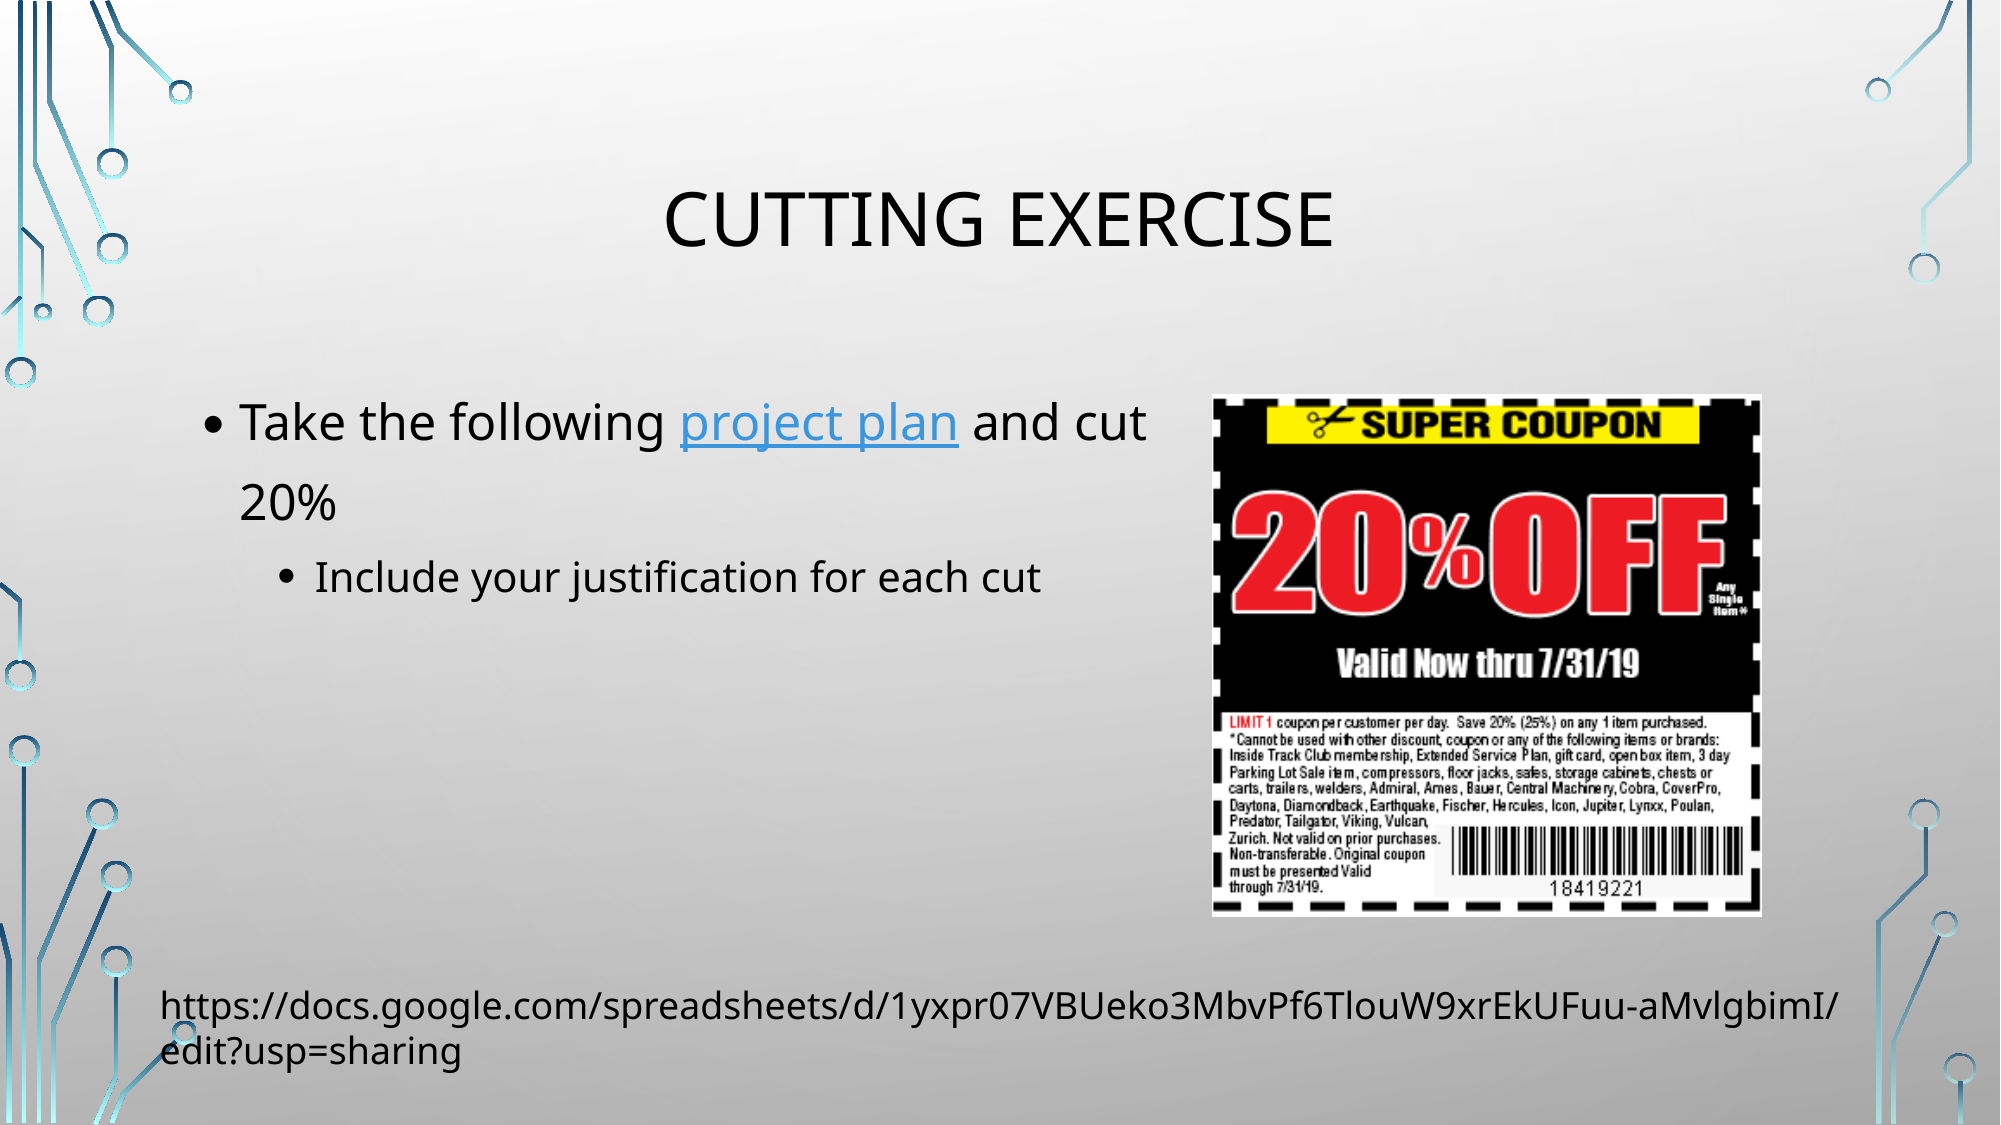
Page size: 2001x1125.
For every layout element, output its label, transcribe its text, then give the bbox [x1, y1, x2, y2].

text_box https://docs.google.com/spreadsheets/d/1yxpr07VBUeko3MbvPf6TlouW9xrEkUFuu-aMvlgbimI/edit?usp=sharing [144, 974, 1901, 1080]
title Cutting exercise [187, 101, 1813, 344]
picture [1212, 394, 1763, 917]
list Take the following project plan and cut 20% Include your justification for each cut [187, 369, 1172, 950]
